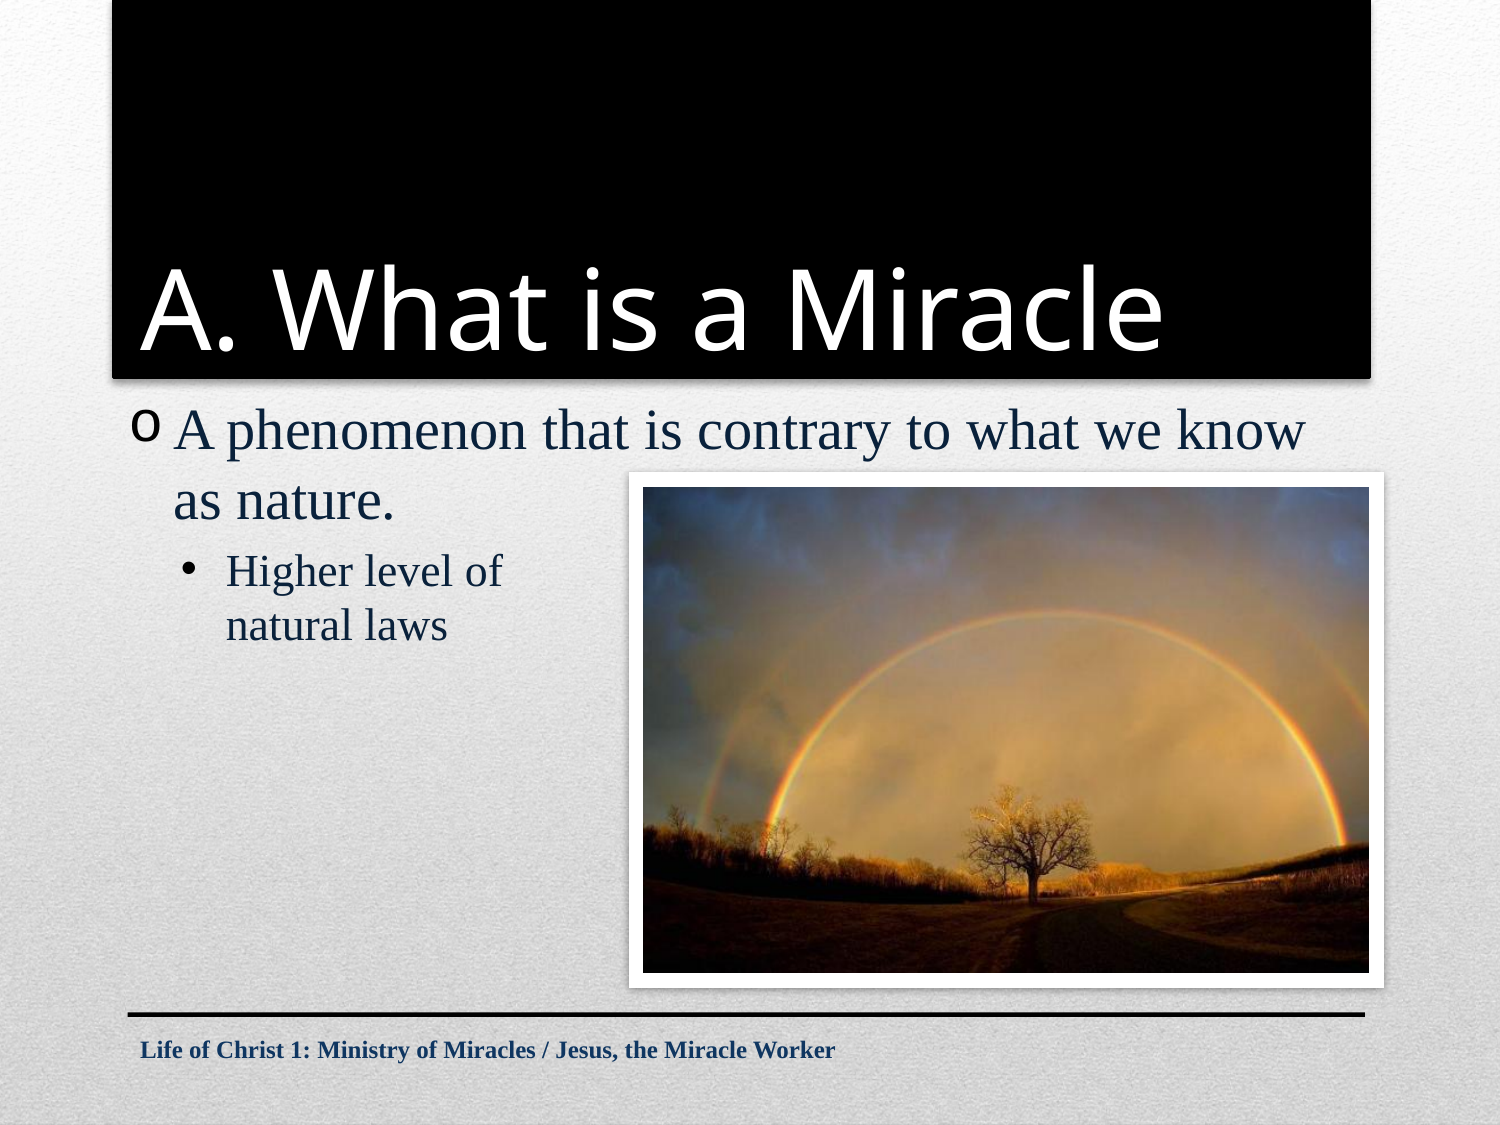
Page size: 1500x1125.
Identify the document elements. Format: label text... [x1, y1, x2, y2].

picture [642, 485, 1371, 974]
footer Life of Christ 1: Ministry of Miracles / Jesus, the Miracle Worker [125, 1021, 925, 1079]
title A. What is a Miracle [125, 117, 1370, 381]
text_box [112, 0, 1371, 379]
list A phenomenon that is contrary to what we know as nature. Higher level of natural laws [113, 383, 1370, 1021]
